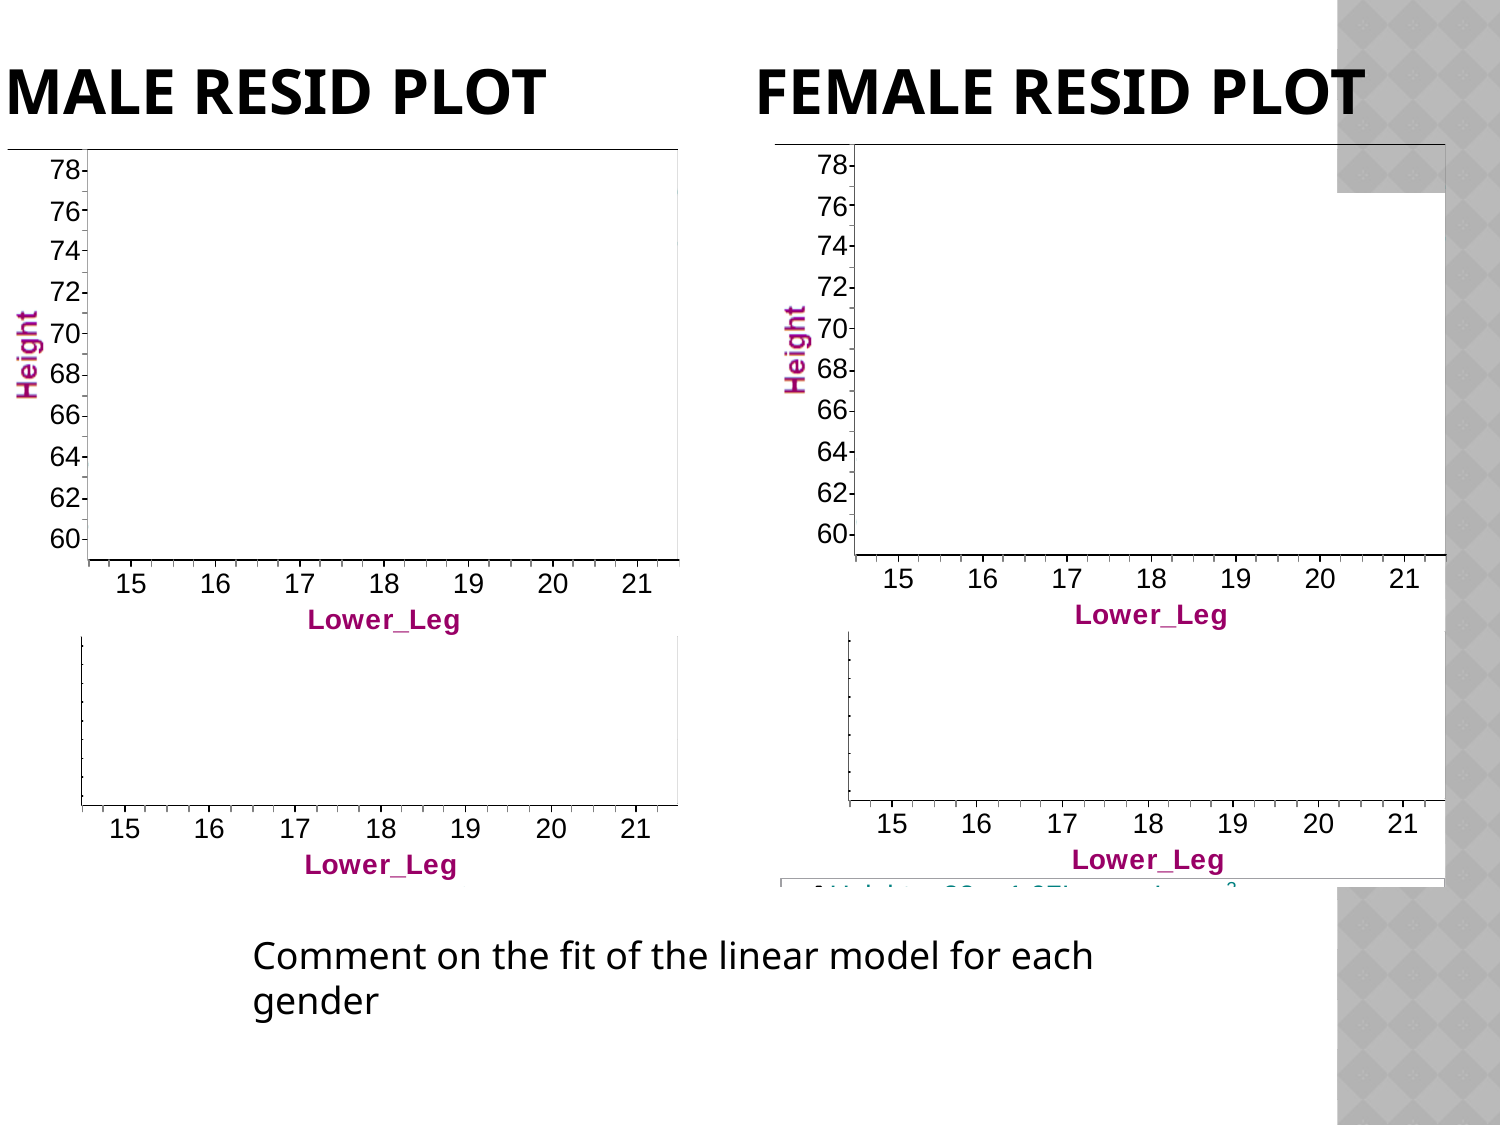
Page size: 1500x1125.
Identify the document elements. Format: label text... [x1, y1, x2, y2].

title Male resid plot Female resid plot [0, 0, 1447, 128]
text_box Comment on the fit of the linear model for each gender [237, 924, 1111, 1030]
picture [774, 98, 1448, 887]
picture [7, 103, 680, 887]
